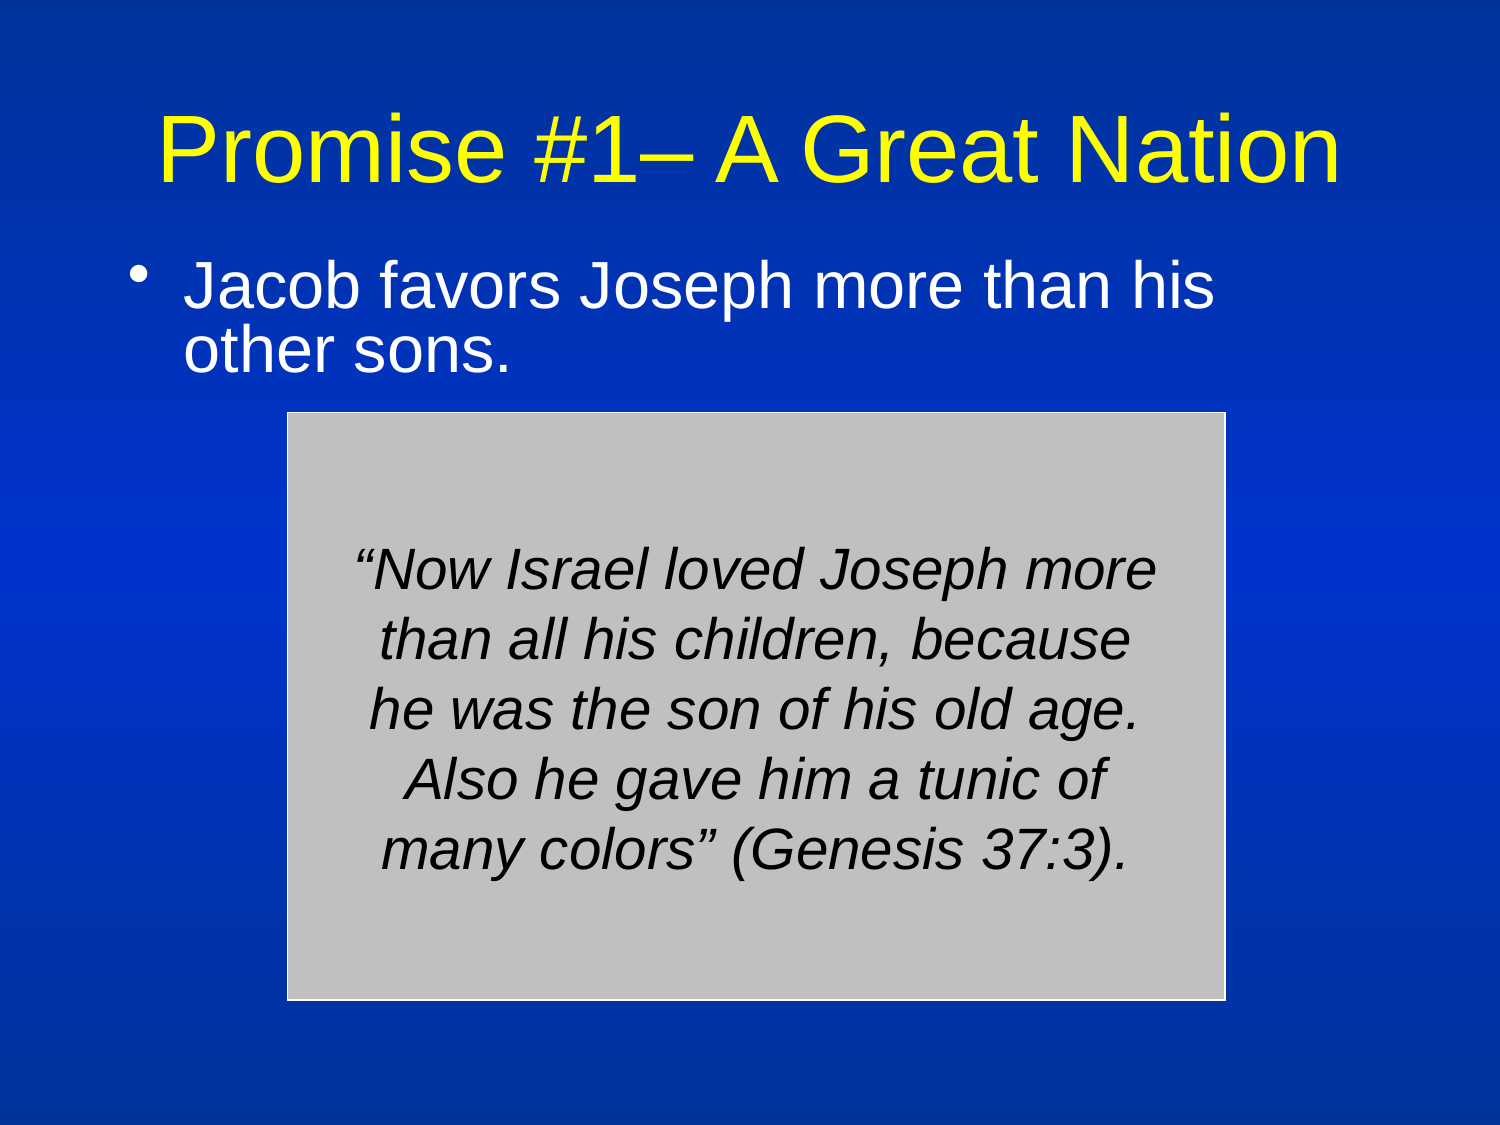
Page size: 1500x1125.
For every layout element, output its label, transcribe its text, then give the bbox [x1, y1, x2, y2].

title Promise #1– A Great Nation [37, 50, 1463, 238]
text_box “Now Israel loved Joseph more than all his children, because he was the son of his old age. Also he gave him a tunic of many colors” (Genesis 37:3). [287, 412, 1225, 1000]
list Jacob favors Joseph more than his other sons. [112, 249, 1400, 388]
